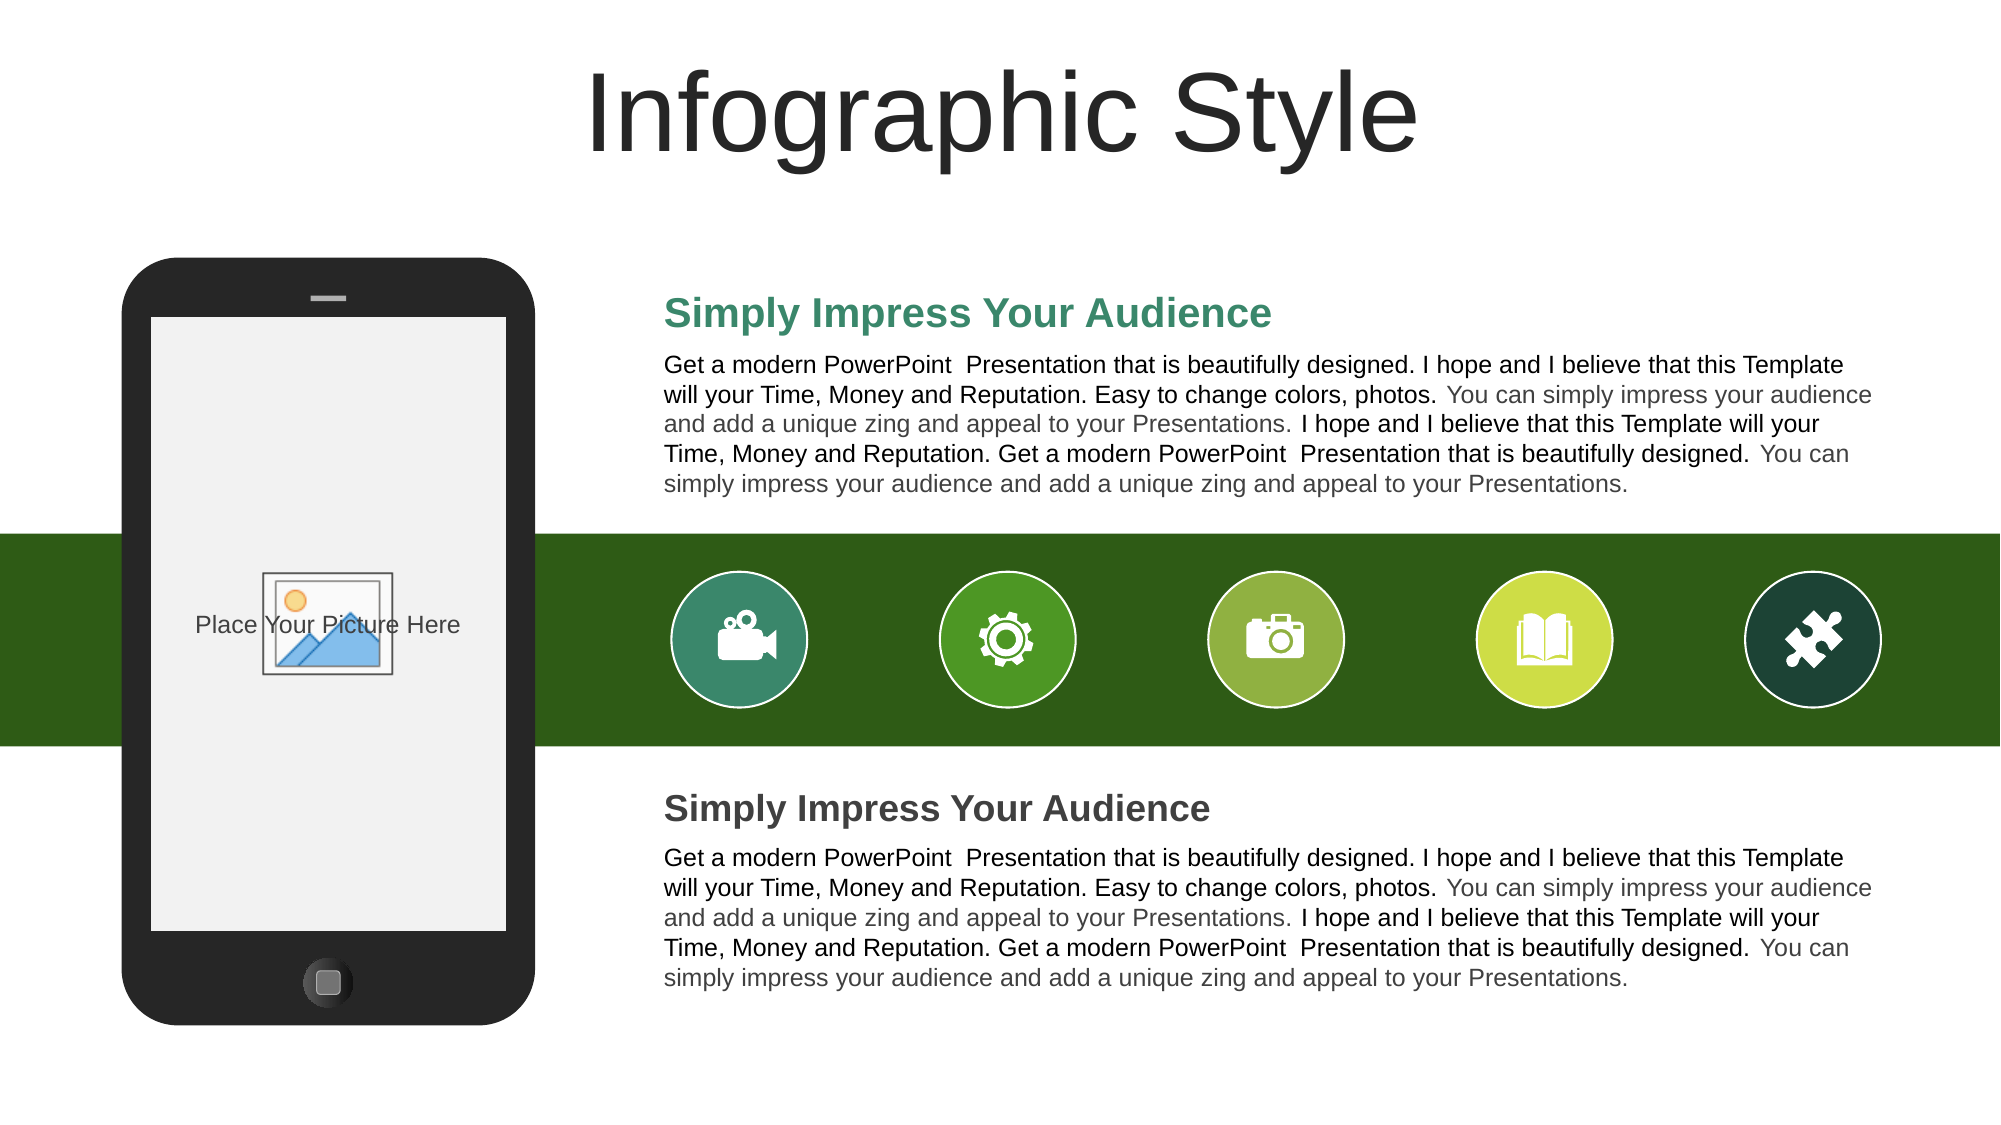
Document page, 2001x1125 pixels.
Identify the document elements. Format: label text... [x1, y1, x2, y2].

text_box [648, 278, 1894, 508]
text_box [1783, 608, 1845, 670]
text_box [1475, 570, 1614, 709]
text_box [938, 570, 1077, 709]
text_box [670, 570, 809, 709]
list Infographic Style [53, 55, 1952, 175]
text_box [1515, 612, 1574, 667]
text_box [977, 610, 1035, 669]
text_box [716, 608, 778, 662]
text_box [1245, 612, 1305, 660]
text_box [1207, 570, 1346, 709]
picture [151, 316, 506, 931]
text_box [648, 776, 1894, 1001]
text_box [1744, 570, 1882, 709]
